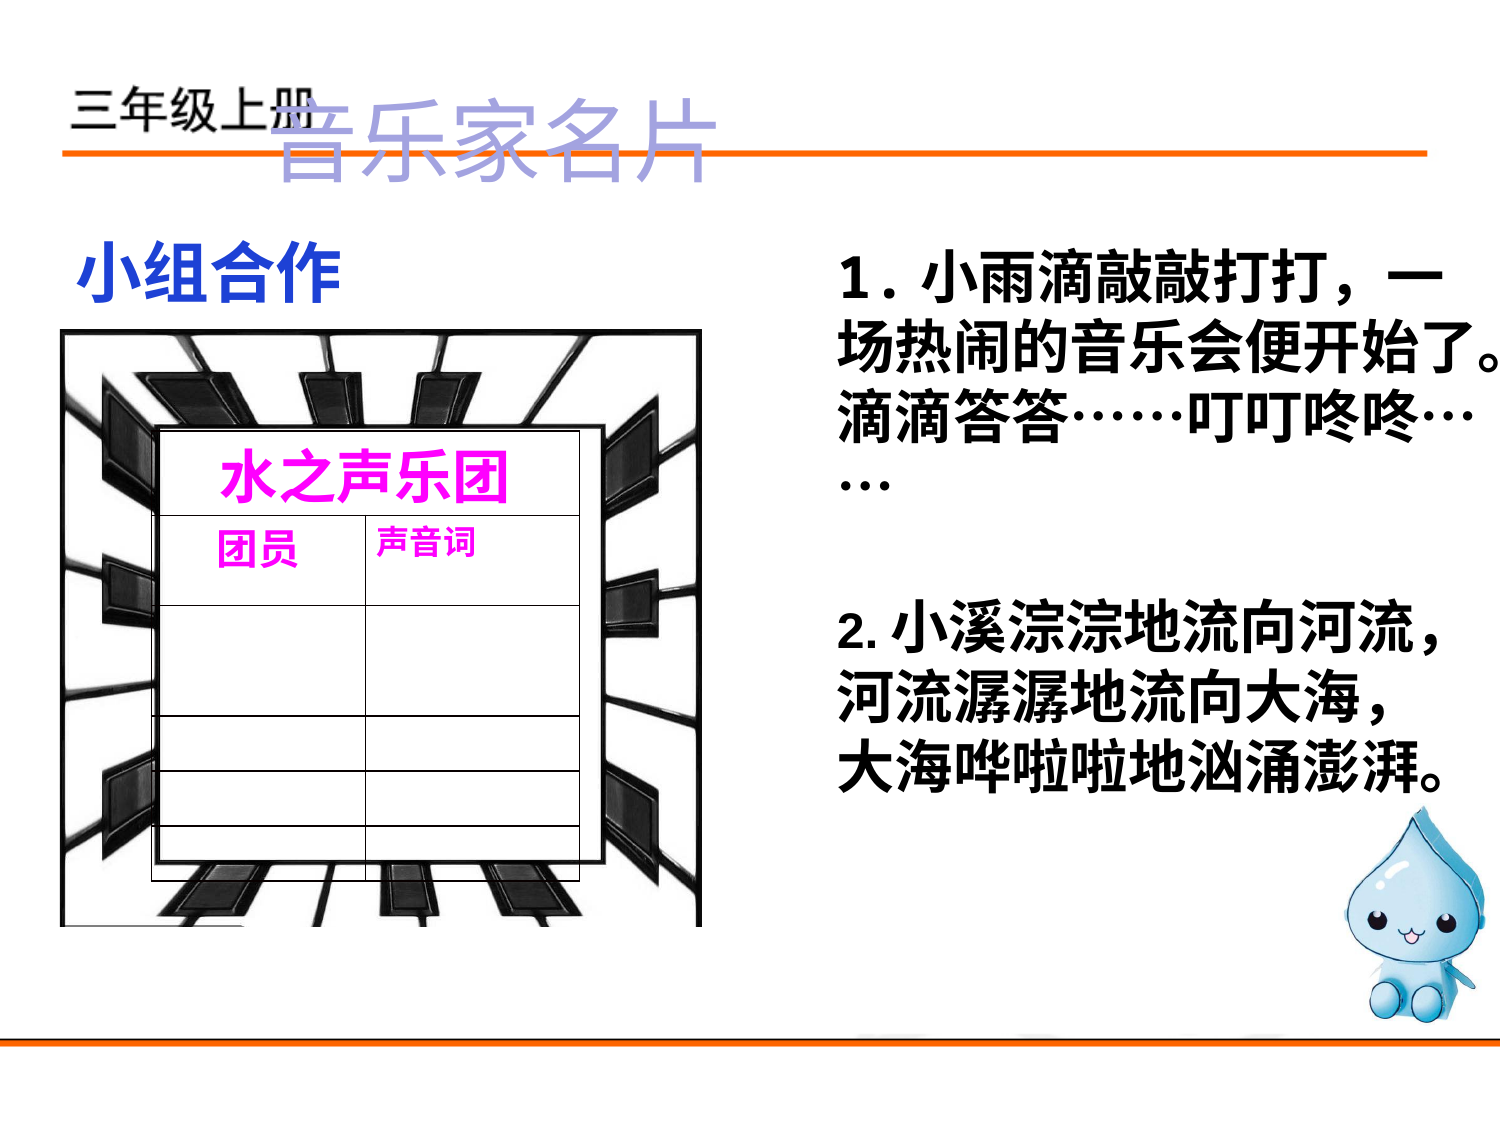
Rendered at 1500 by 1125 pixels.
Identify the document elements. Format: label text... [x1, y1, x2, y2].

title 音乐家名片 [74, 44, 917, 233]
text_box 小组合作 [60, 223, 408, 319]
picture [0, 0, 1500, 1125]
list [59, 329, 702, 928]
text_box 1.小雨滴敲敲打打，一场热闹的音乐会便开始了。滴滴答答……叮叮咚咚…… 2.小溪淙淙地流向河流， 河流潺潺地流向大海， 大海哗啦啦地汹涌澎湃。 [822, 232, 1496, 808]
